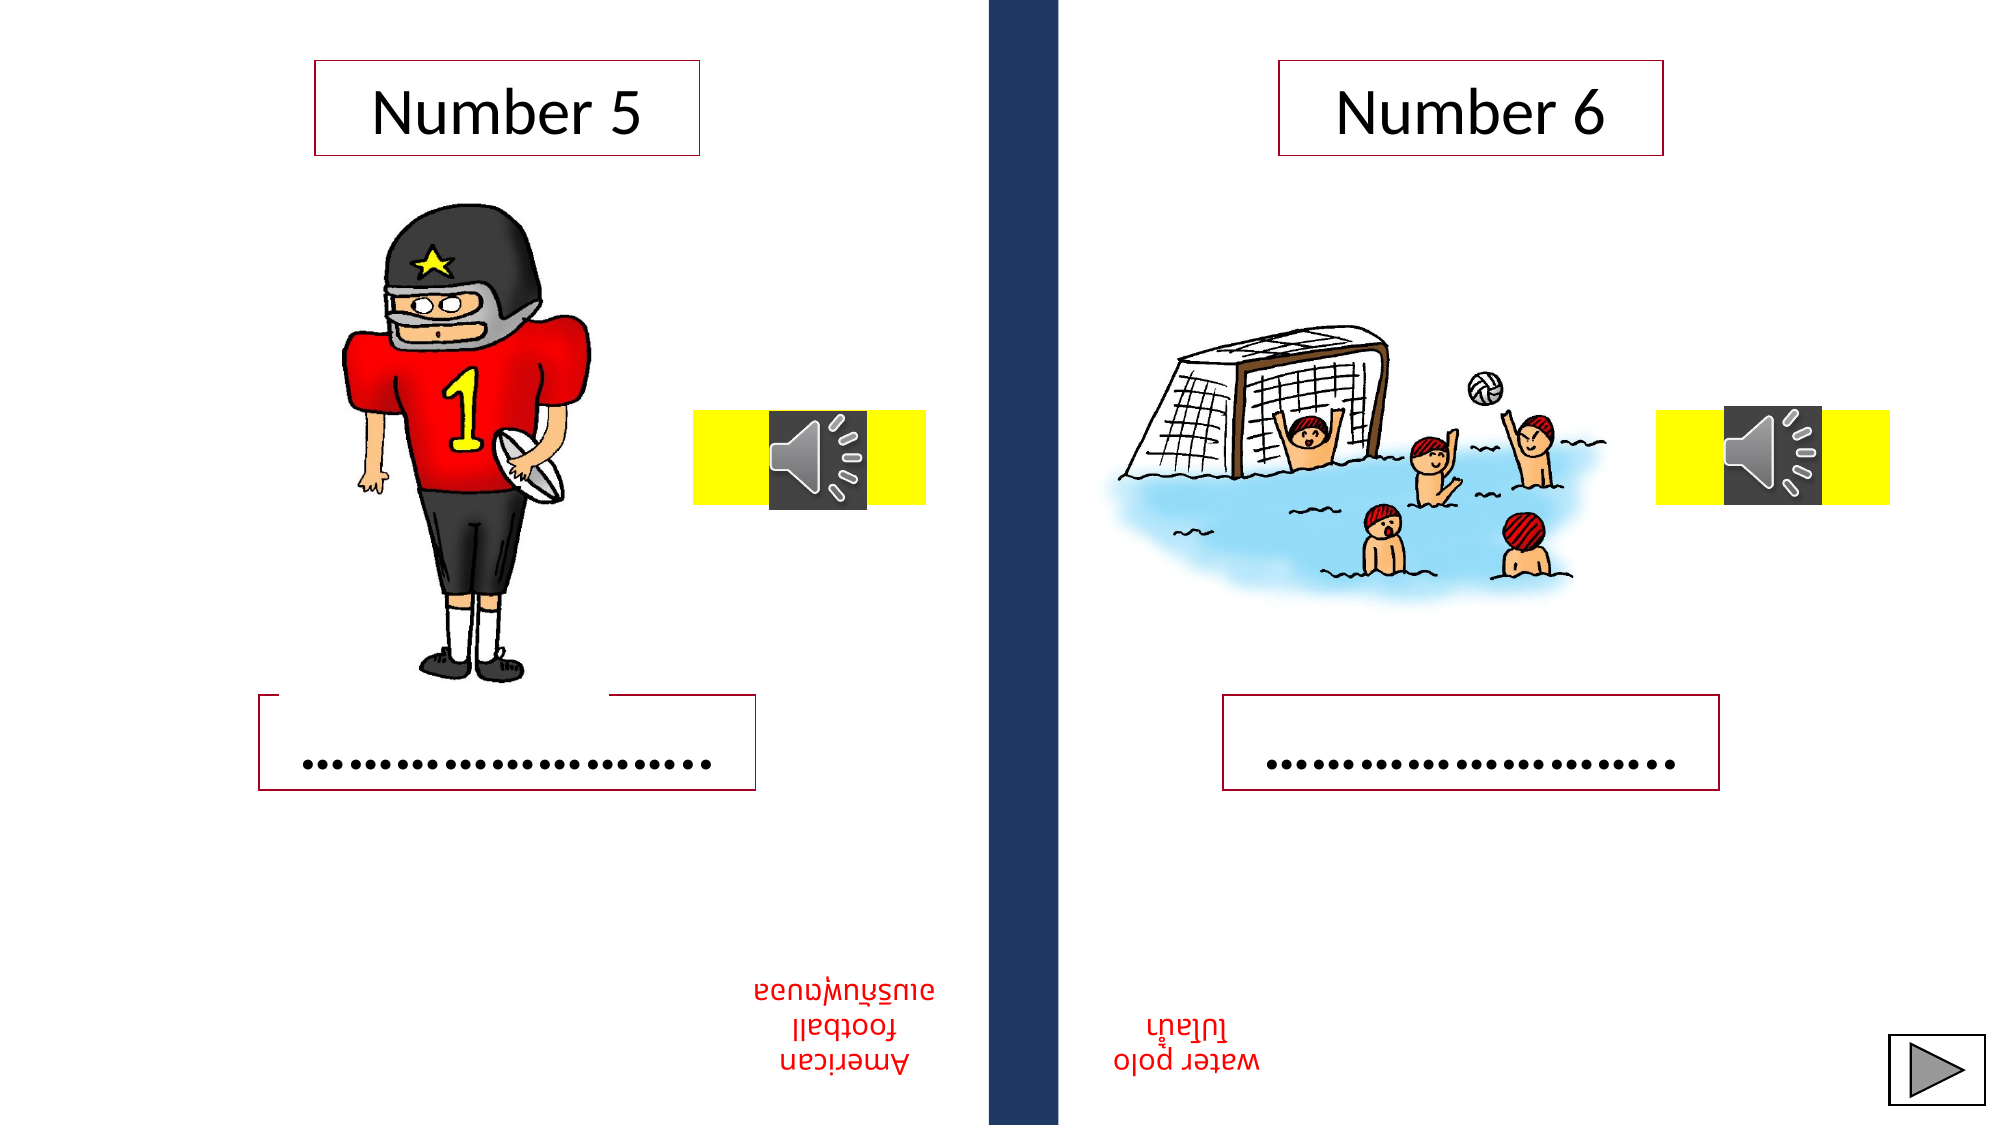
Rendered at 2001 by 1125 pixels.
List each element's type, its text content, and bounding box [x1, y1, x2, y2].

picture [1098, 302, 1617, 613]
text_box …………………….. [259, 695, 756, 790]
text_box [1888, 1034, 1986, 1106]
text_box Number 5 [315, 60, 700, 156]
table_header [693, 410, 768, 505]
table_header [1823, 410, 1890, 505]
picture [768, 410, 869, 511]
picture [1722, 405, 1823, 506]
text_box water polo โปโลน้ำ [1093, 1006, 1279, 1092]
text_box Number 6 [1278, 60, 1664, 156]
text_box …………………….. [1222, 695, 1720, 790]
text_box [988, 0, 1059, 1125]
picture [279, 184, 609, 696]
table_header [869, 410, 926, 505]
text_box American football อเมริกันฟุตบอล [710, 971, 978, 1092]
table_header [1656, 410, 1722, 505]
